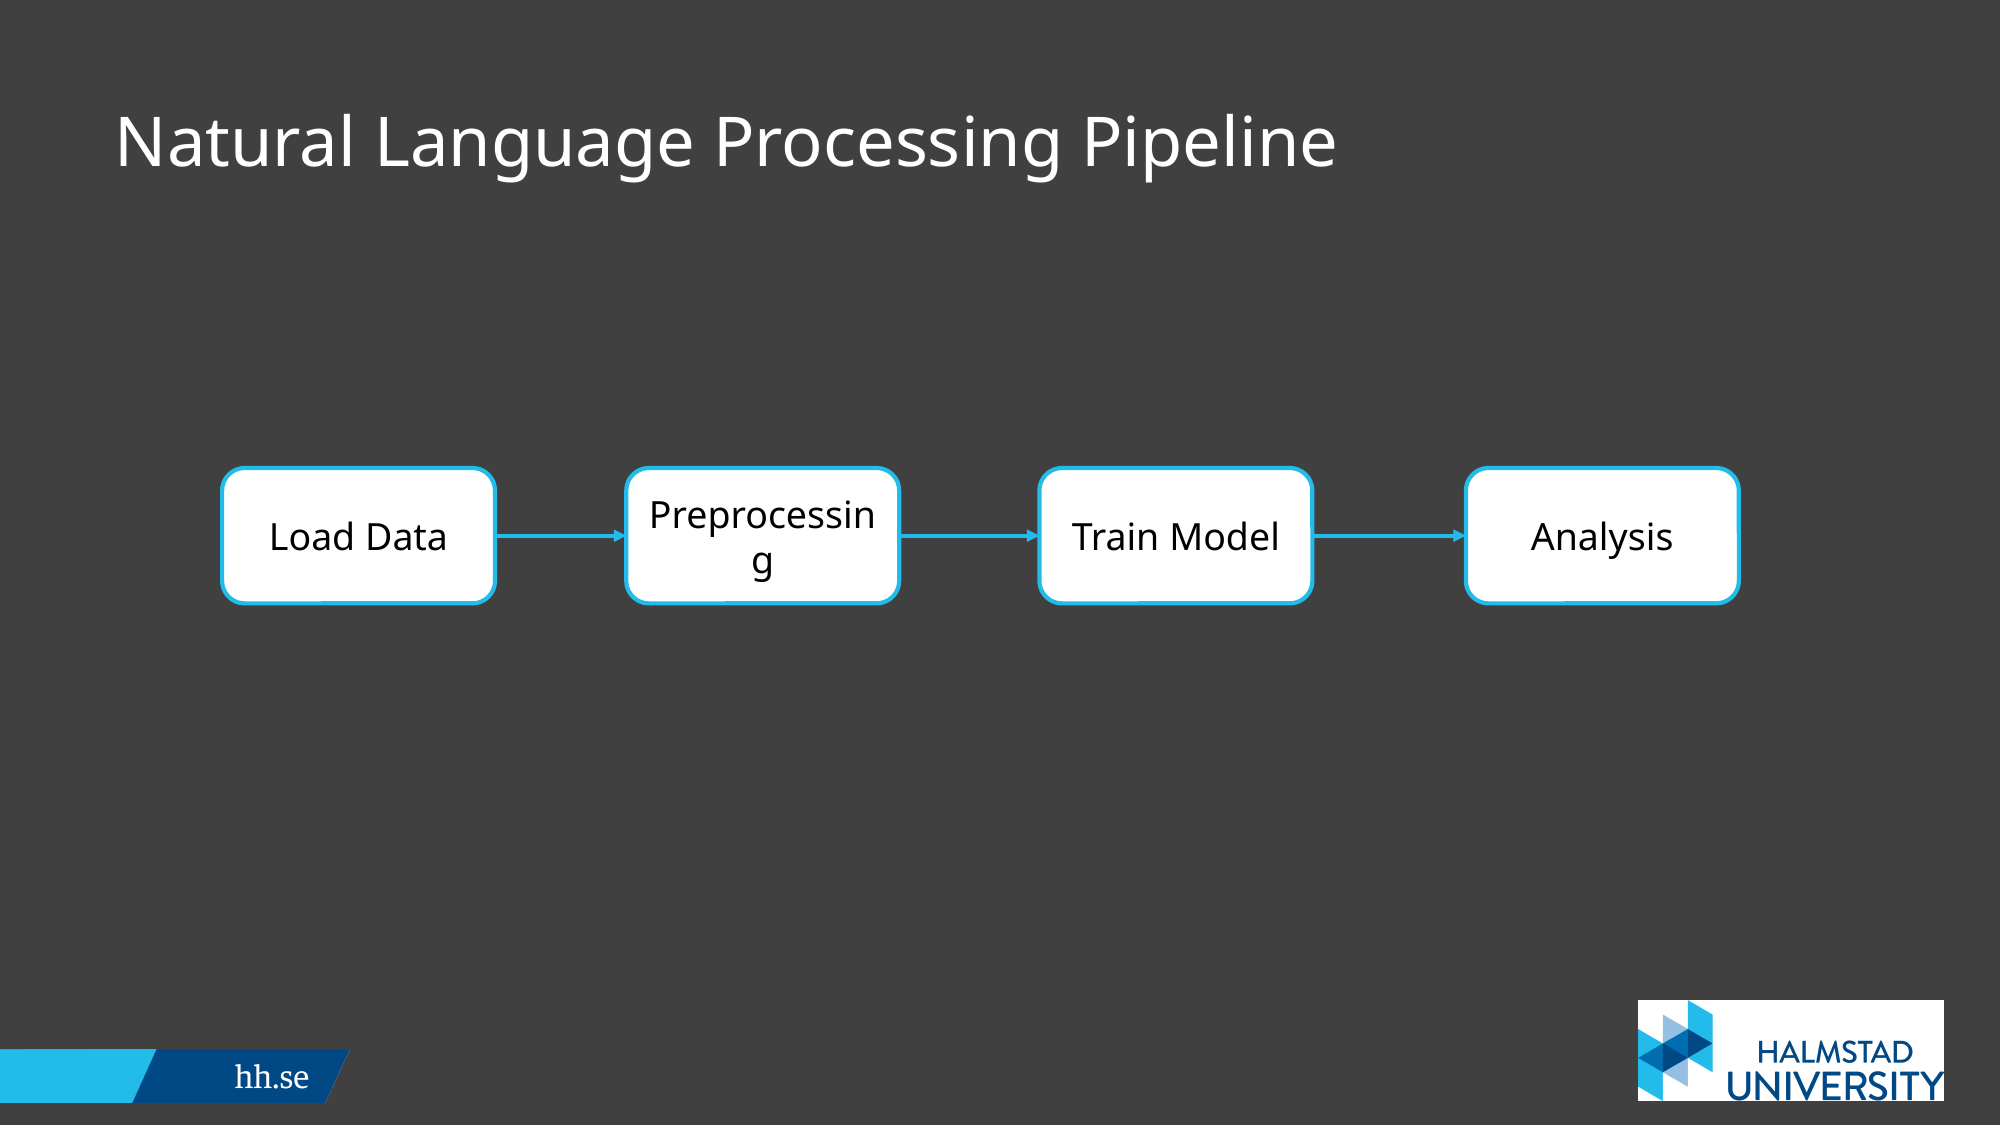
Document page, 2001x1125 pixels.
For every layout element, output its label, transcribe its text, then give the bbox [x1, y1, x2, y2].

text_box Preprocessing [624, 465, 902, 606]
picture [0, 1049, 350, 1103]
picture [1638, 1000, 1944, 1101]
title Natural Language Processing Pipeline [99, 44, 1931, 233]
text_box Load Data [220, 465, 498, 606]
text_box Analysis [1463, 465, 1741, 606]
text_box Train Model [1037, 465, 1315, 606]
